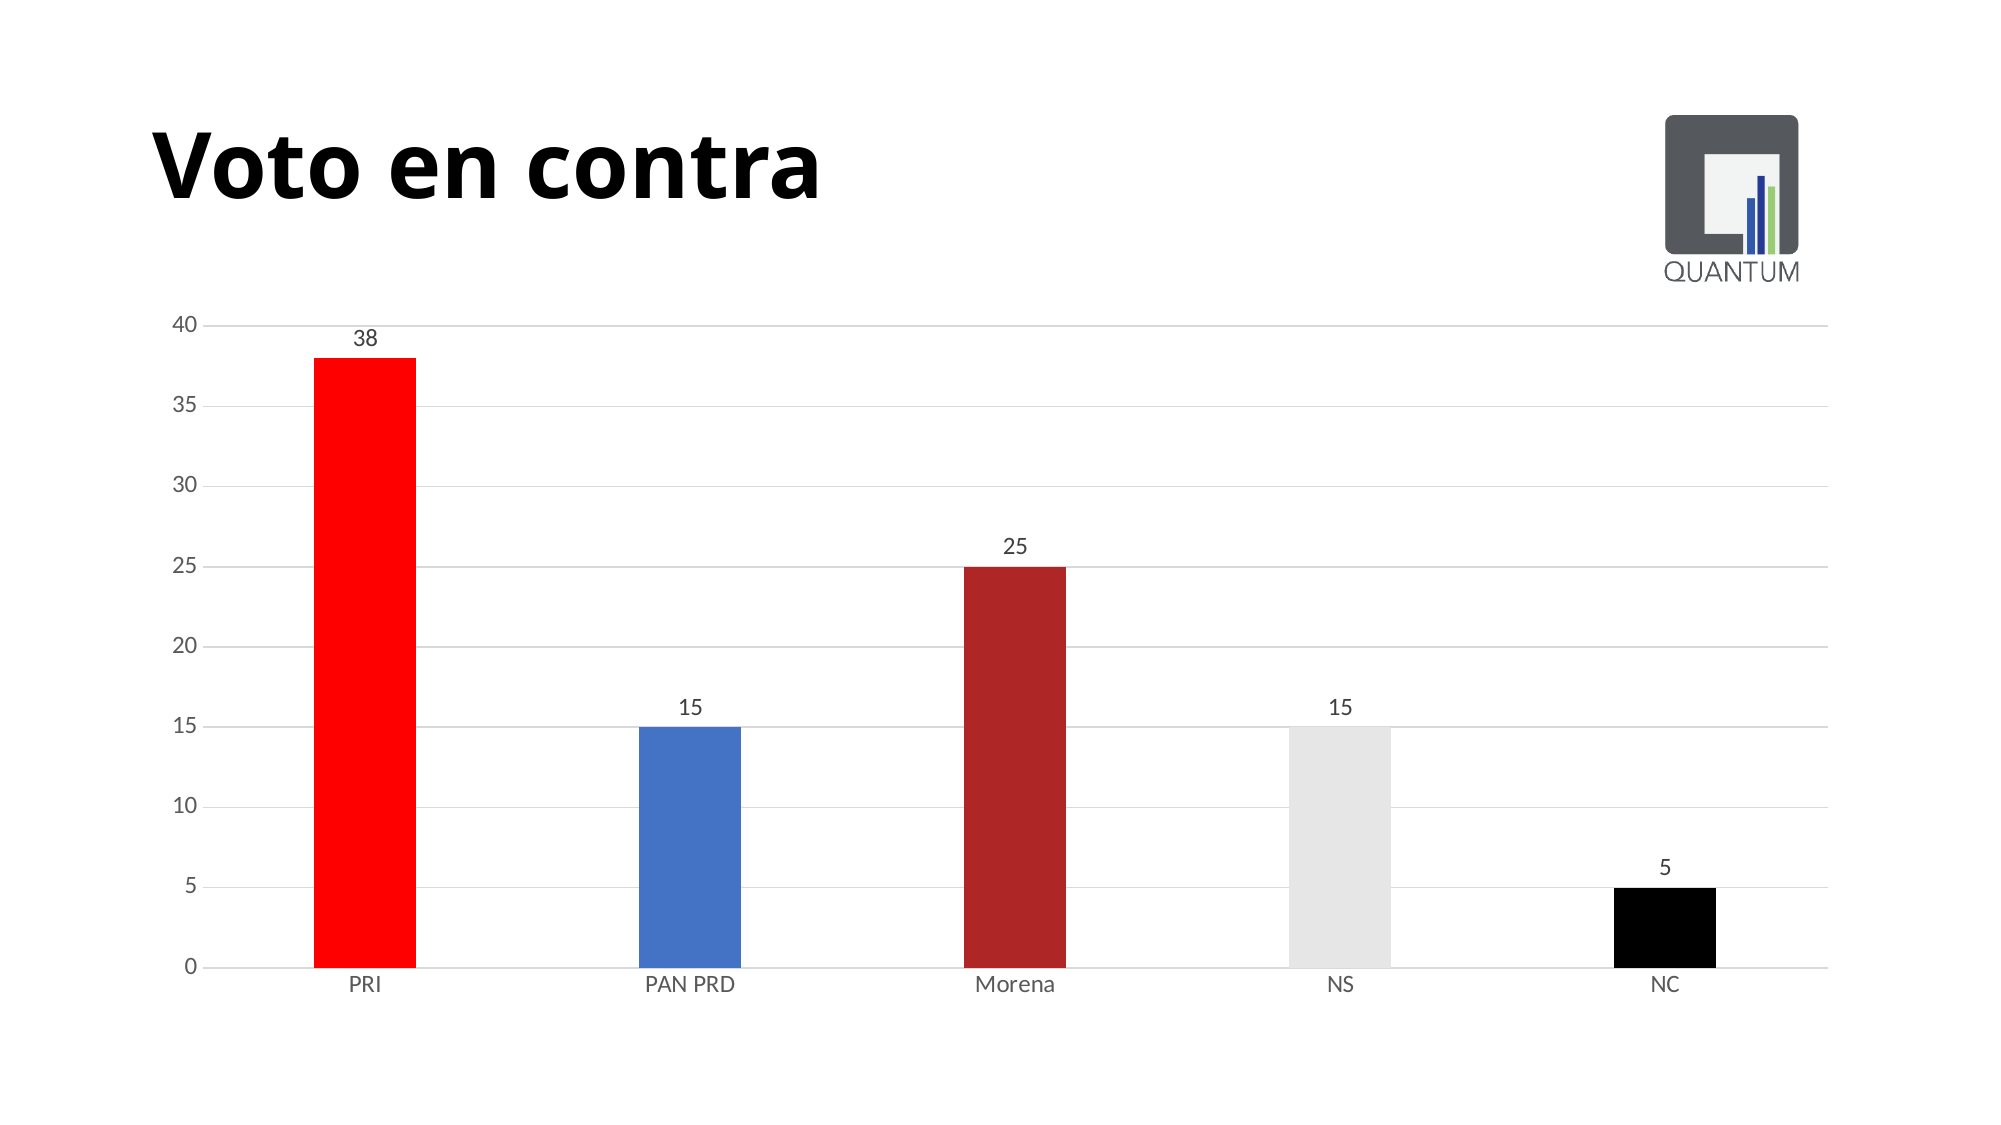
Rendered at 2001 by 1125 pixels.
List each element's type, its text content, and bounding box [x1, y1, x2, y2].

chart [137, 299, 1863, 1014]
picture [1661, 113, 1802, 285]
title Voto en contra [137, 59, 1863, 278]
